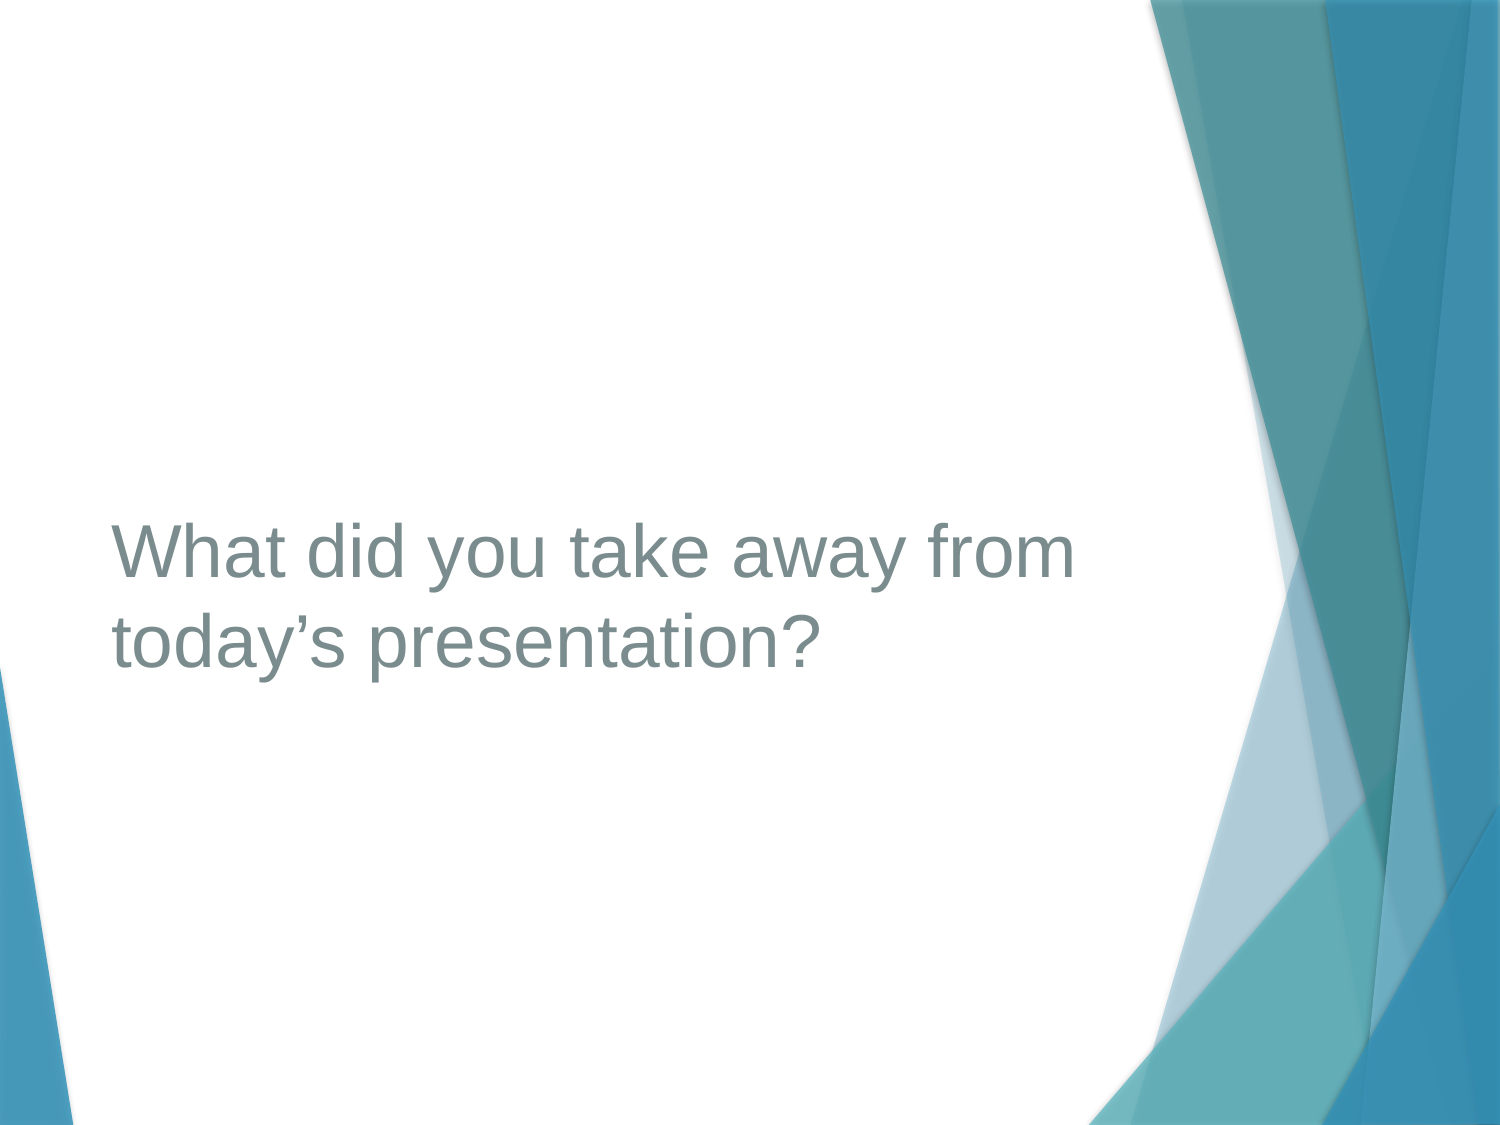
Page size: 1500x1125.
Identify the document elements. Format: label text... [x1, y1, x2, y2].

title What did you take away from today’s presentation? [99, 443, 1142, 743]
